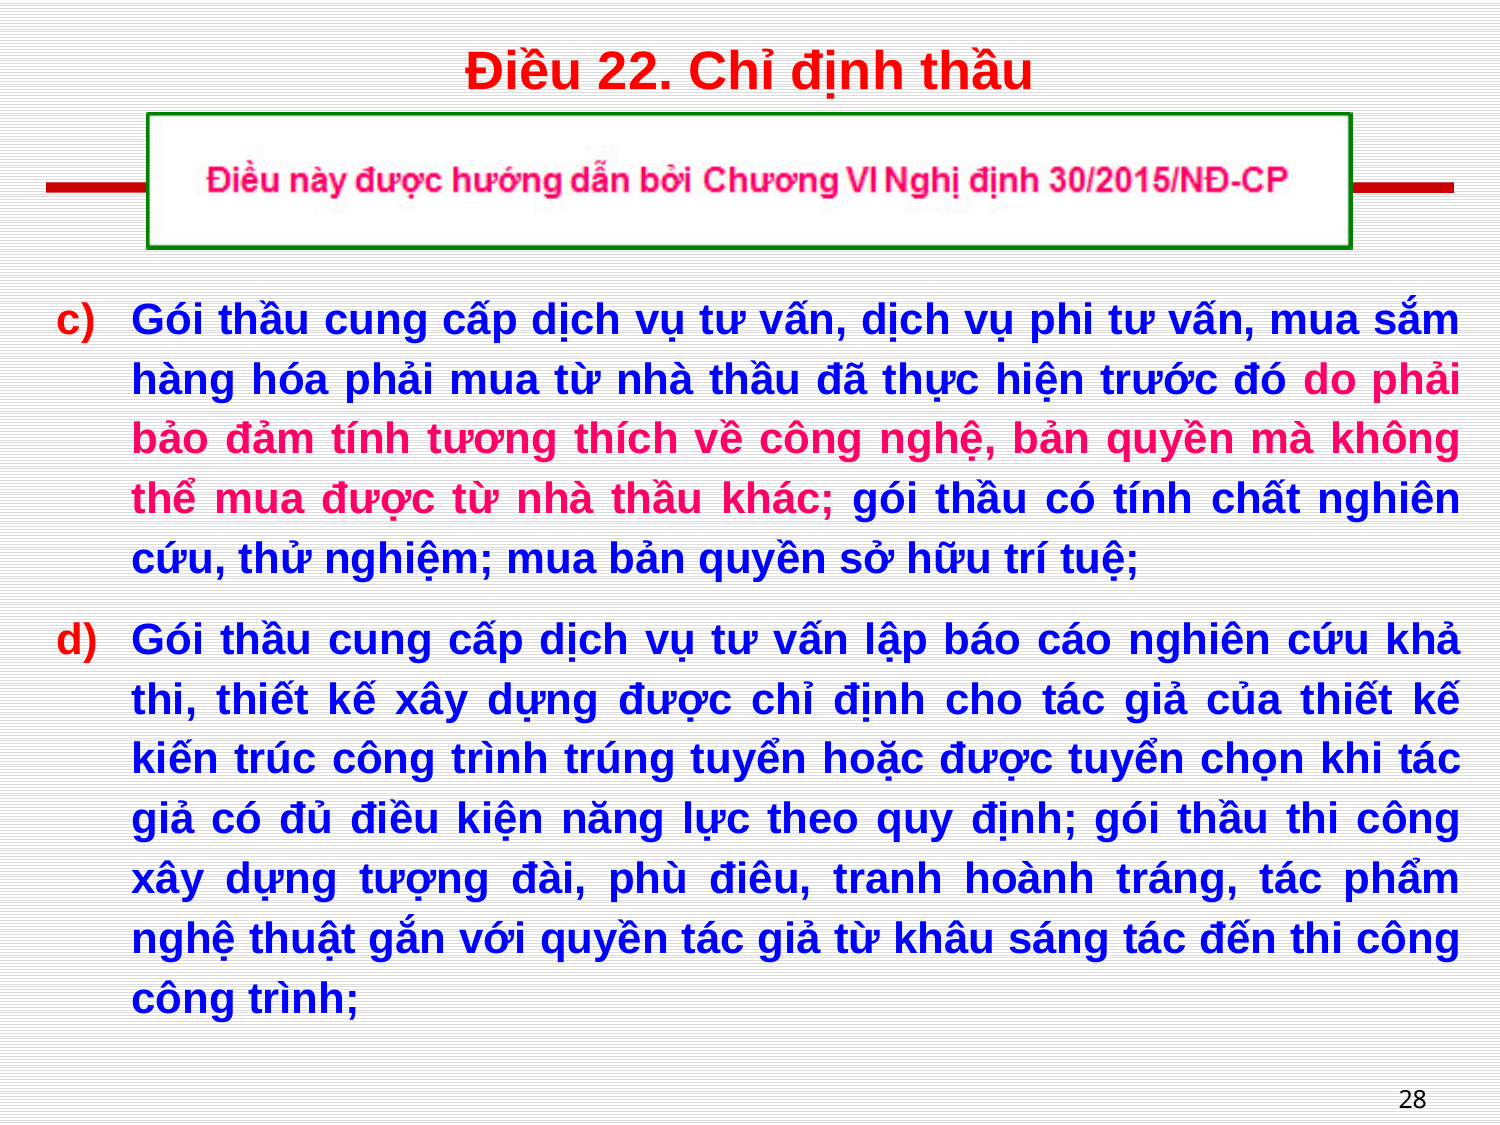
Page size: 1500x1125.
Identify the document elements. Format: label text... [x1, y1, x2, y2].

title Điều 22. Chỉ định thầu [38, 24, 1463, 175]
text_box Gói thầu cung cấp dịch vụ tư vấn, dịch vụ phi tư vấn, mua sắm hàng hóa phải mua từ nhà thầu đã thực hiện trước đó do phải bảo đảm tính tương thích về công nghệ, bản quyền mà không thể mua được từ nhà thầu khác; gói thầu có tính chất nghiên cứu, thử nghiệm; mua bản quyền sở hữu trí tuệ; Gói thầu cung cấp dịch vụ tư vấn lập báo cáo nghiên cứu khả thi, thiết kế xây dựng được chỉ định cho tác giả của thiết kế kiến trúc công trình trúng tuyển hoặc được tuyển chọn khi tác giả có đủ điều kiện năng lực theo quy định; gói thầu thi công xây dựng tượng đài, phù điêu, tranh hoành tráng, tác phẩm nghệ thuật gắn với quyền tác giả từ khâu sáng tác đến thi công công trình; [23, 199, 1477, 1088]
picture [146, 112, 1354, 251]
